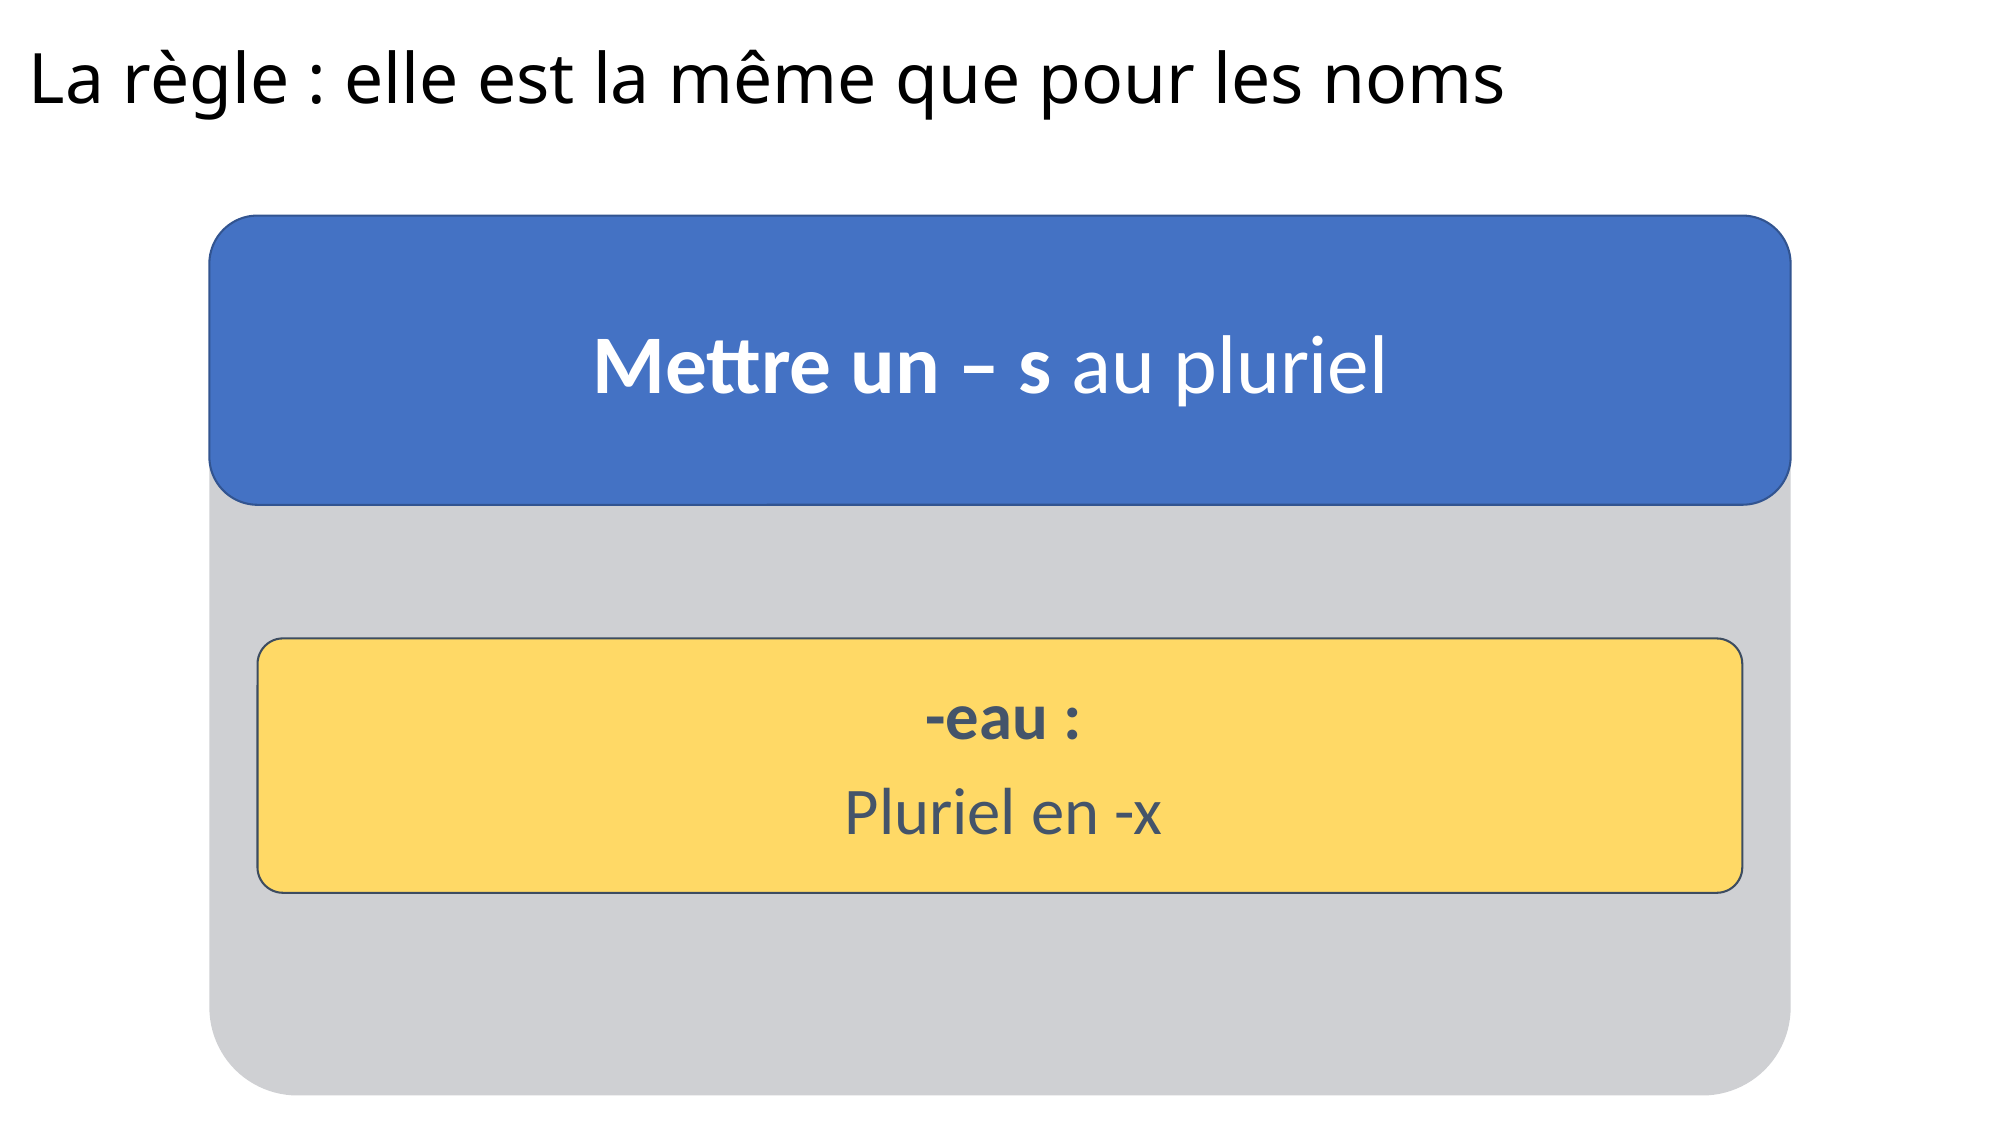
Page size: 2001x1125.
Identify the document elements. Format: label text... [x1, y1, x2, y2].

text_box La règle : elle est la même que pour les noms [13, 15, 1739, 148]
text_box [209, 215, 1791, 1096]
